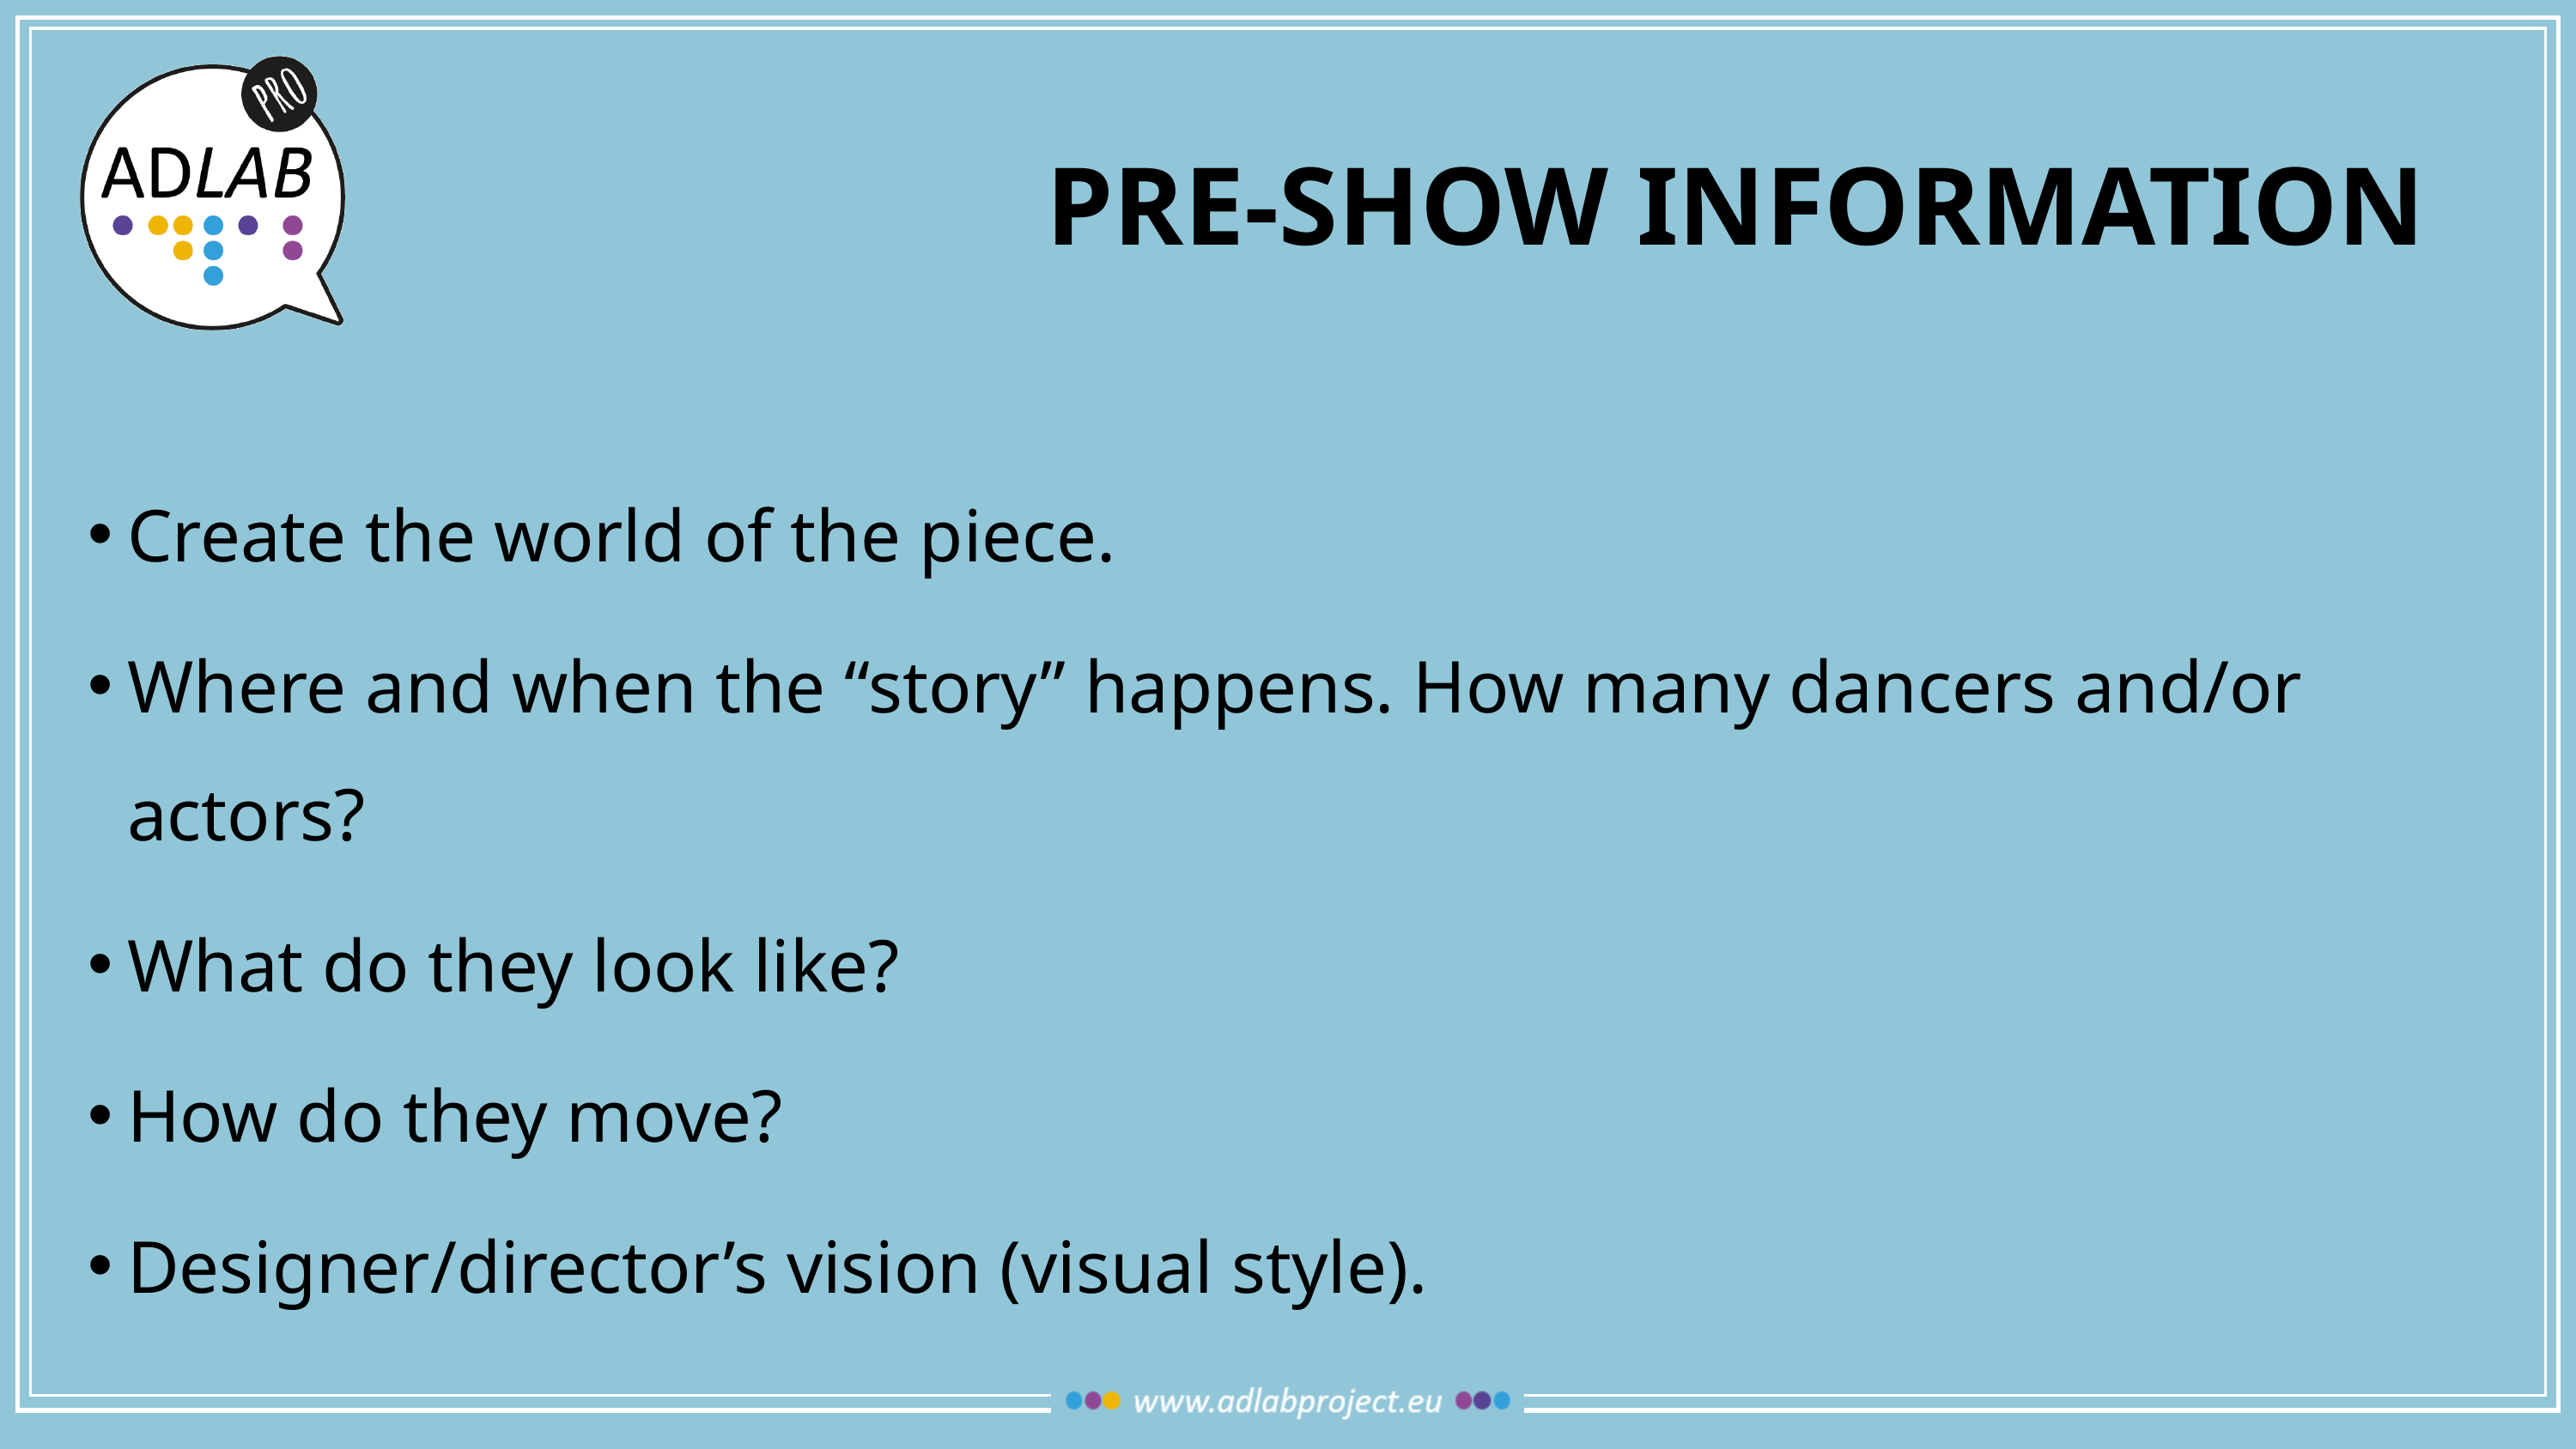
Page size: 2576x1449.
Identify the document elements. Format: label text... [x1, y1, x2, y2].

list Create the world of the piece. Where and when the “story” happens. How many dancers and/or actors? What do they look like? How do they move? Designer/director’s vision (visual style). [75, 440, 2501, 1122]
title Pre-show information [384, 70, 2467, 351]
picture [1051, 1378, 1524, 1429]
picture [72, 49, 353, 330]
